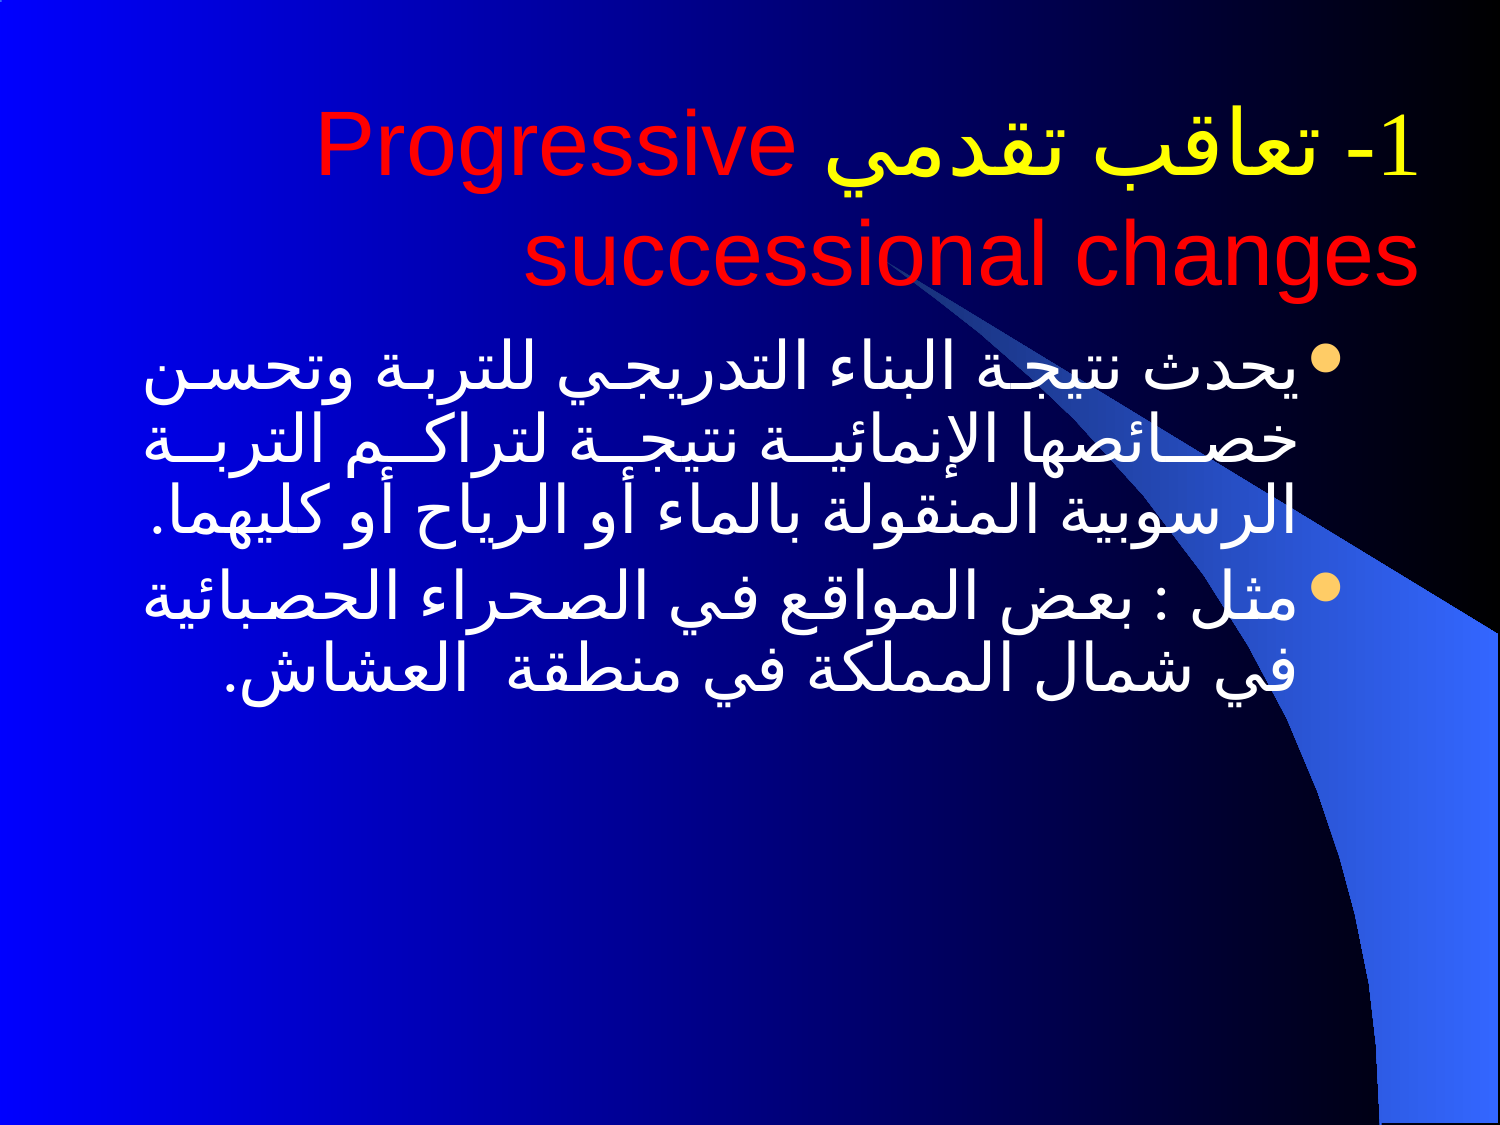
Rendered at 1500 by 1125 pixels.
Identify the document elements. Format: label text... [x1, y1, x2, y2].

list يحدث نتيجة البناء التدريجي للتربة وتحسن خصائصها الإنمائية نتيجة لتراكم التربة الرسوبية المنقولة بالماء أو الرياح أو كليهما. مثل : بعض المواقع في الصحراء الحصبائية في شمال المملكة في منطقة العشاش. [111, 324, 1388, 1001]
title 1- تعاقب تقدمي Progressive successional changes [111, 99, 1438, 288]
